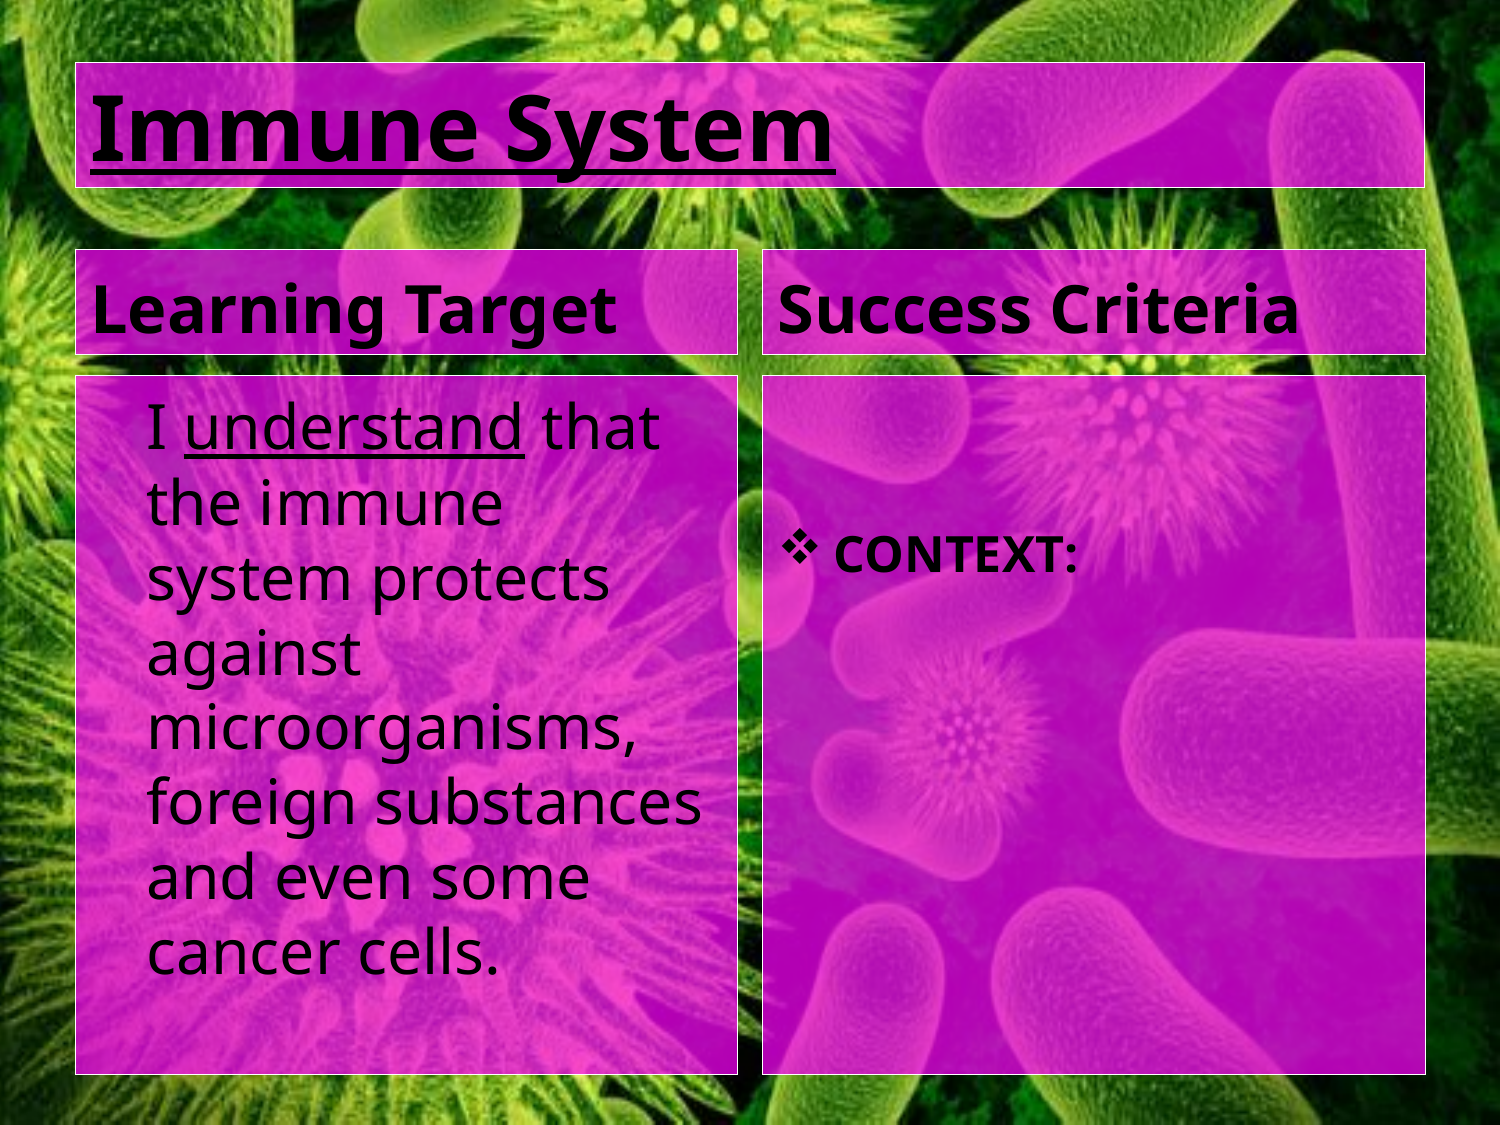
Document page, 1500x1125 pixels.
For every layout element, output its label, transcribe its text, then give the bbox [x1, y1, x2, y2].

title Immune System [75, 62, 1425, 188]
picture [0, 0, 1500, 1125]
list I understand that the immune system protects against microorganisms, foreign substances and even some cancer cells. [75, 375, 738, 1075]
list Learning Target [75, 249, 738, 355]
list CONTEXT: [762, 375, 1426, 1075]
list Success Criteria [762, 249, 1426, 355]
